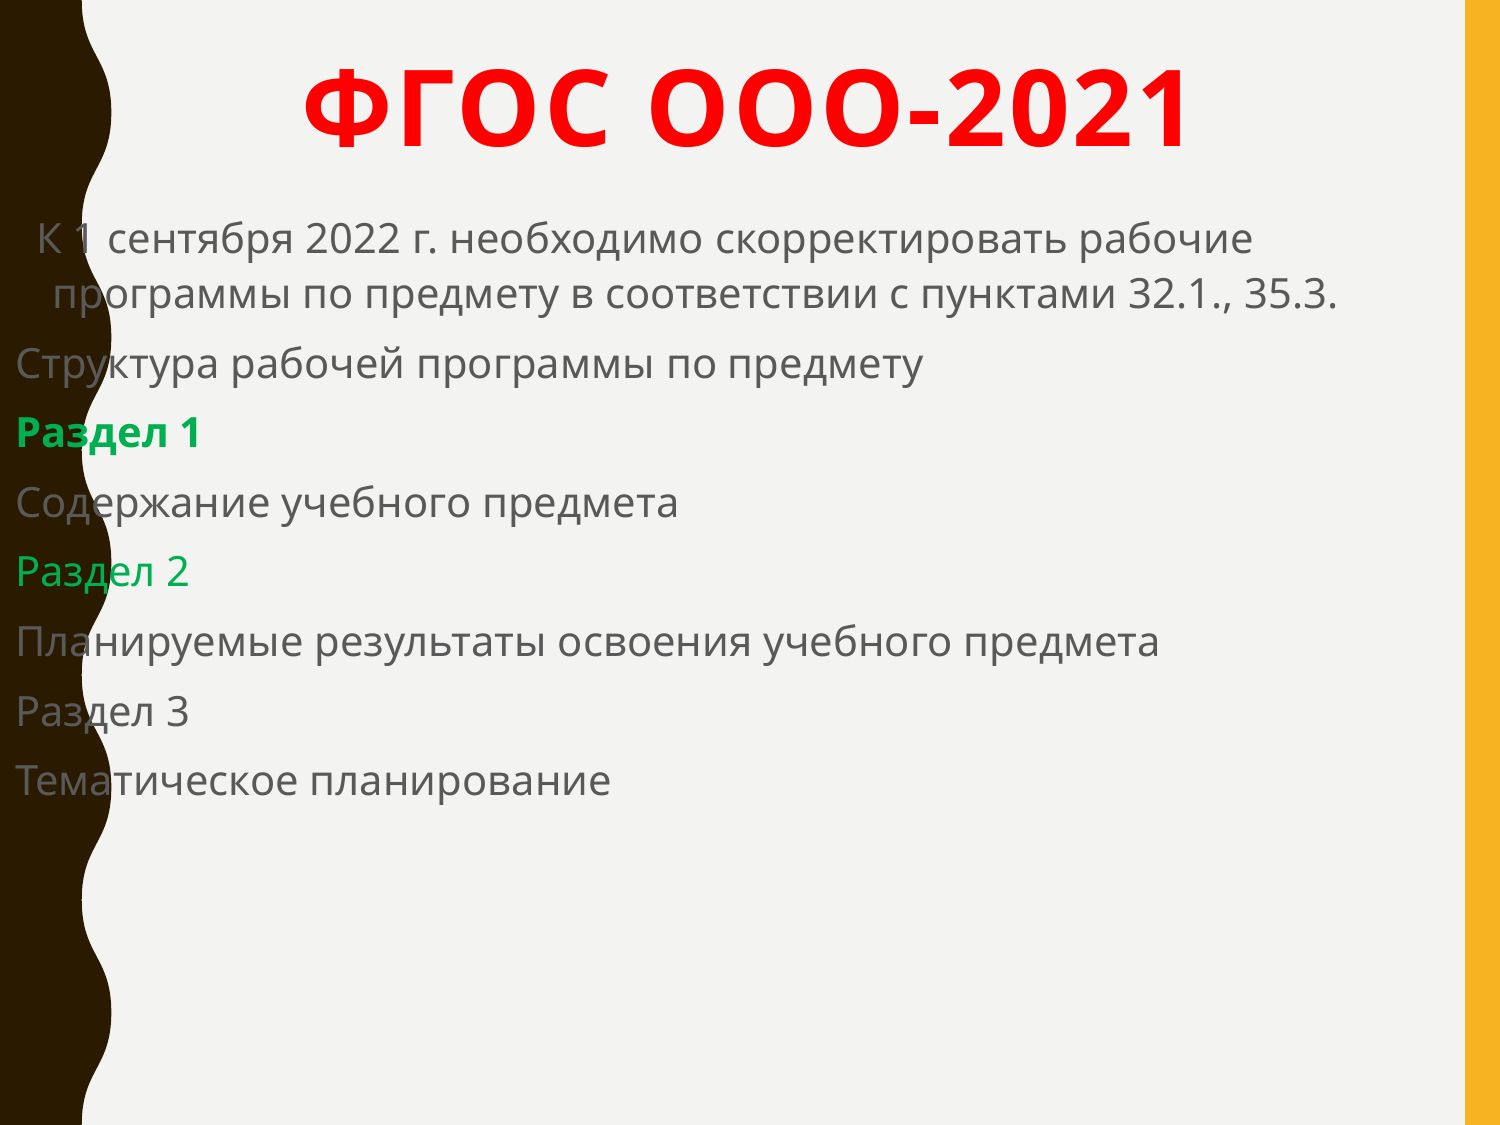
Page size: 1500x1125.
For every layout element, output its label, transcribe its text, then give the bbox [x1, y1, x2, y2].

title ФГОС ООО-2021 [75, 46, 1425, 188]
list К 1 сентября 2022 г. необходимо скорректировать рабочие программы по предмету в соответствии с пунктами 32.1., 35.3. Структура рабочей программы по предмету Раздел 1 Содержание учебного предмета Раздел 2 Планируемые результаты освоения учебного предмета Раздел 3 Тематическое планирование [0, 199, 1500, 1038]
